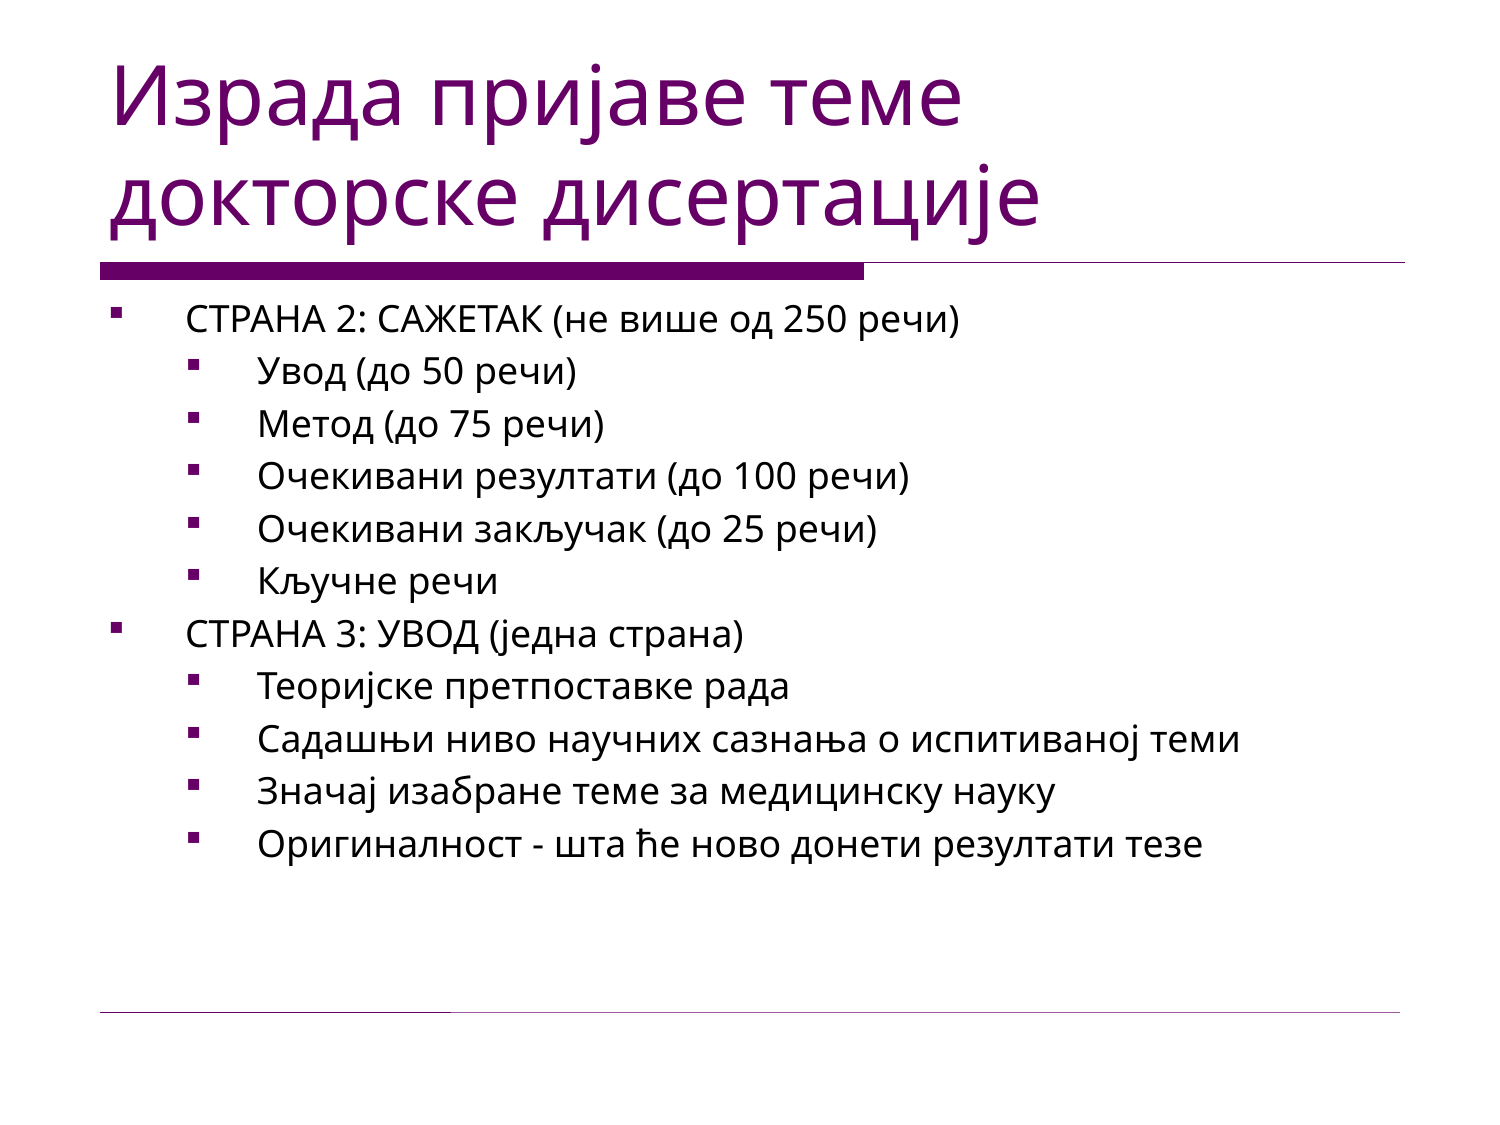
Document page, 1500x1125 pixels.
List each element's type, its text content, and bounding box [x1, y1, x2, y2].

title Израда пријаве теме докторске дисертације [93, 49, 1407, 250]
list СТРАНА 2: САЖЕТАК (не више од 250 речи) Увод (до 50 речи) Метод (до 75 речи) Очекивани резултати (до 100 речи) Очекивани закључак (до 25 речи) Кључне речи СТРАНА 3: УВОД (једна страна) Теоријске претпоставке рада Садашњи ниво научних сазнања о испитиваној теми Значај изабране теме за медицинску науку Оригиналност - шта ће ново донети резултати тезе [92, 287, 1463, 988]
